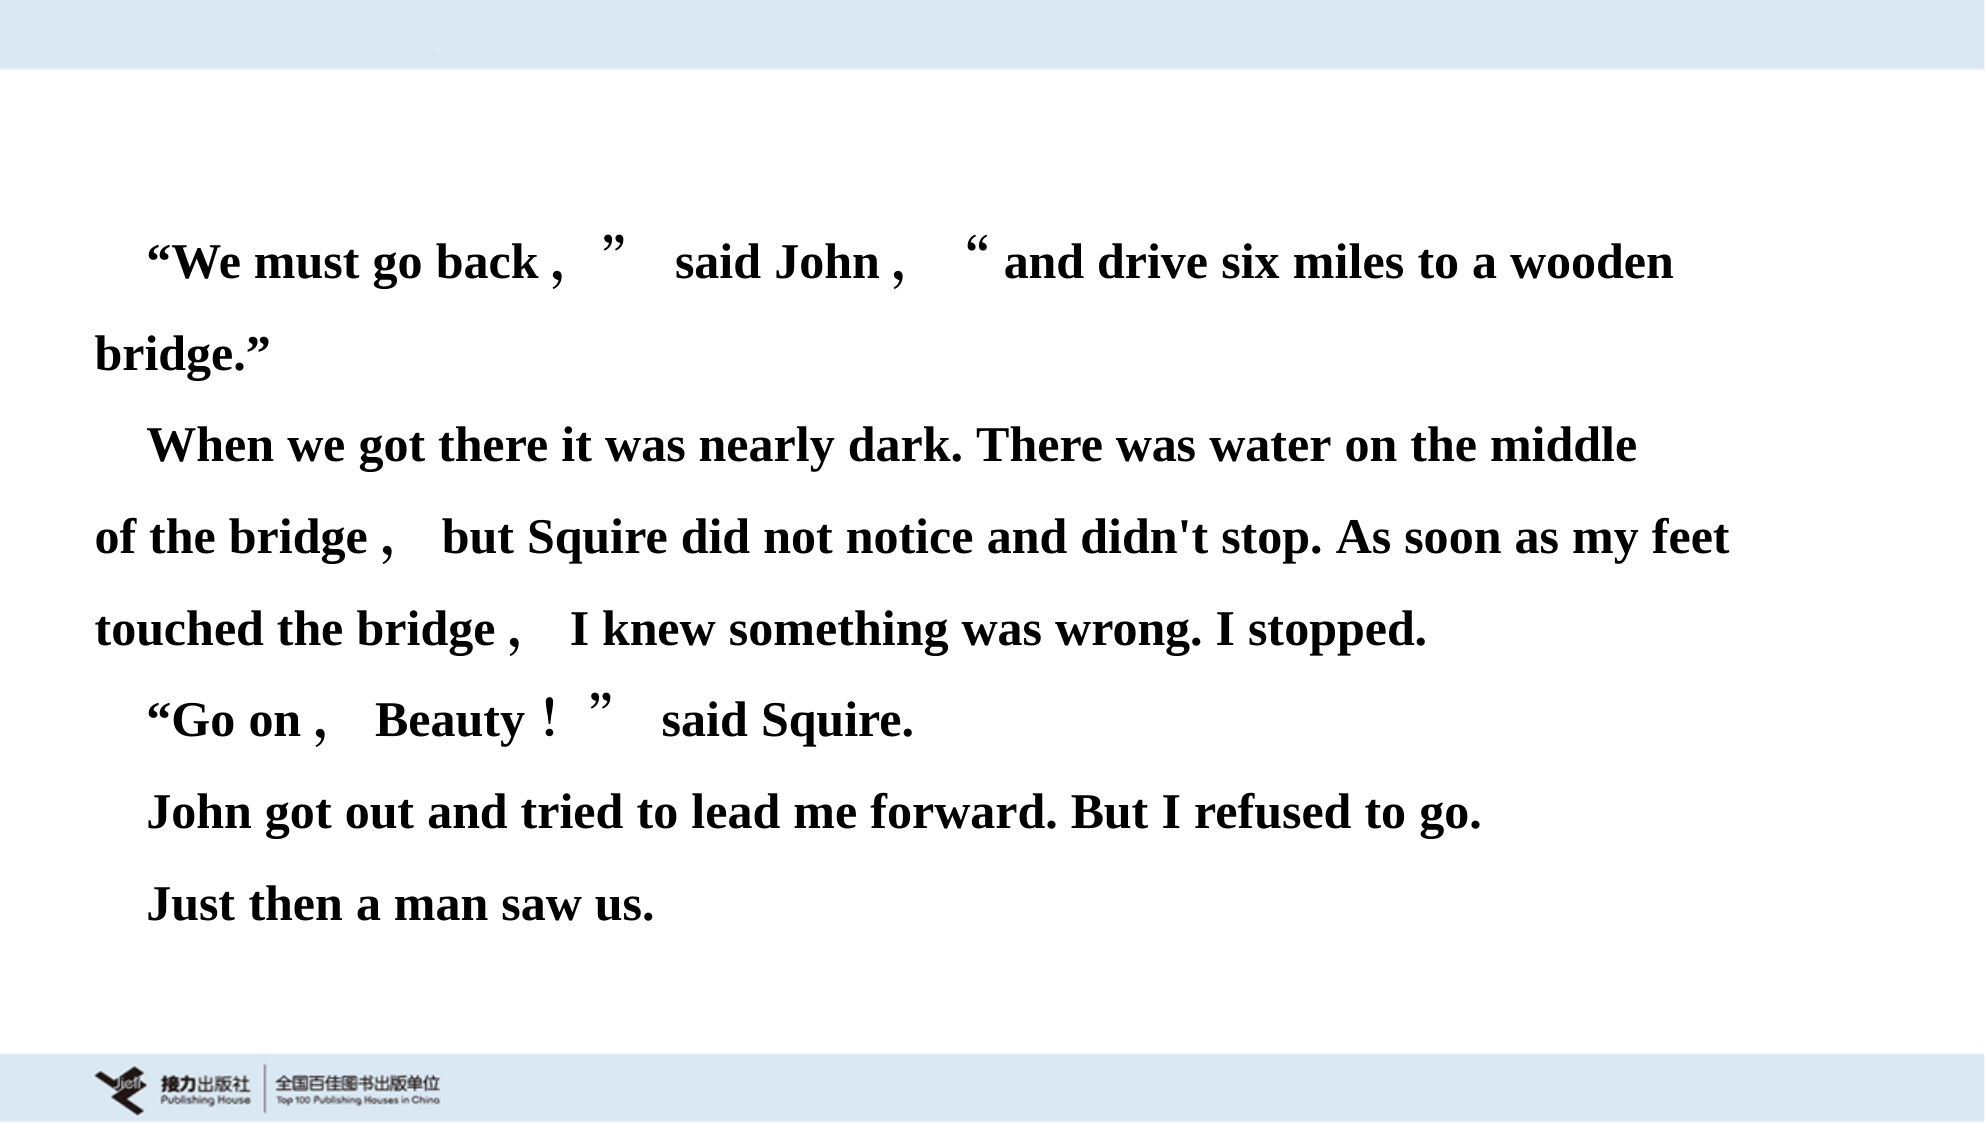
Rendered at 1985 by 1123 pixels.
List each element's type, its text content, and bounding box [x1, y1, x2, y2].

text_box “We must go back，” said John，“and drive six miles to a wooden bridge.” When we got there it was nearly dark. There was water on the middle of the bridge，but Squire did not notice and didn't stop. As soon as my feet touched the bridge，I knew something was wrong. I stopped. “Go on，Beauty！” said Squire. John got out and tried to lead me forward. But I refused to go. Just then a man saw us. [94, 196, 1892, 931]
picture [0, 0, 1985, 1122]
